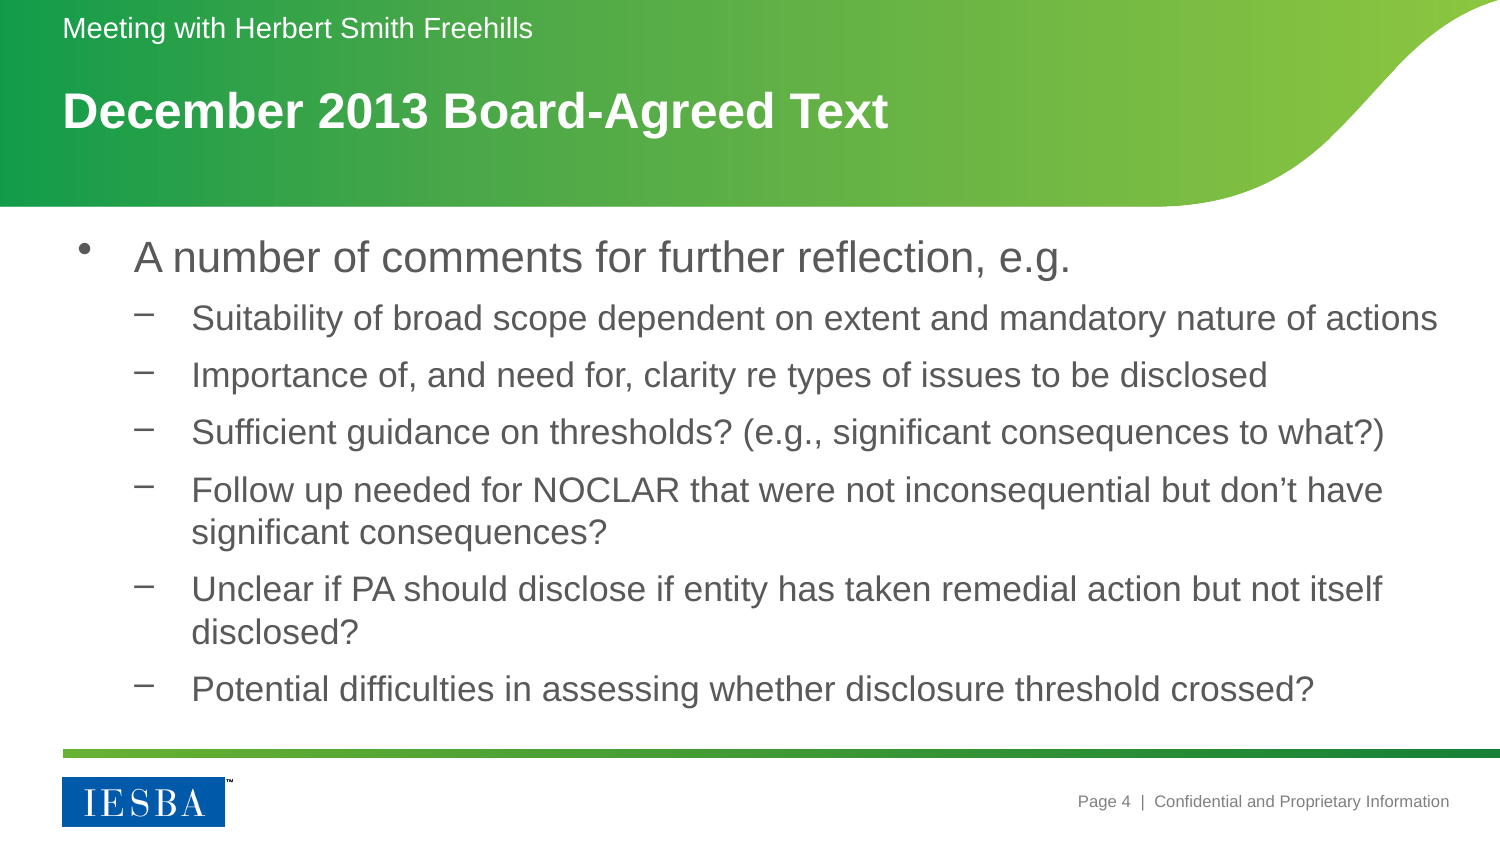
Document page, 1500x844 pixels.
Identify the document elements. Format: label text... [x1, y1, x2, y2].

picture [0, 0, 1500, 207]
picture [62, 777, 233, 827]
title December 2013 Board-Agreed Text [62, 75, 1300, 142]
subtitle Meeting with Herbert Smith Freehills [62, 9, 600, 60]
list A number of comments for further reflection, e.g. Suitability of broad scope dependent on extent and mandatory nature of actions Importance of, and need for, clarity re types of issues to be disclosed Sufficient guidance on thresholds? (e.g., significant consequences to what?) Follow up needed for NOCLAR that were not inconsequential but don’t have significant consequences? Unclear if PA should disclose if entity has taken remedial action but not itself disclosed? Potential difficulties in assessing whether disclosure threshold crossed? [62, 220, 1475, 747]
